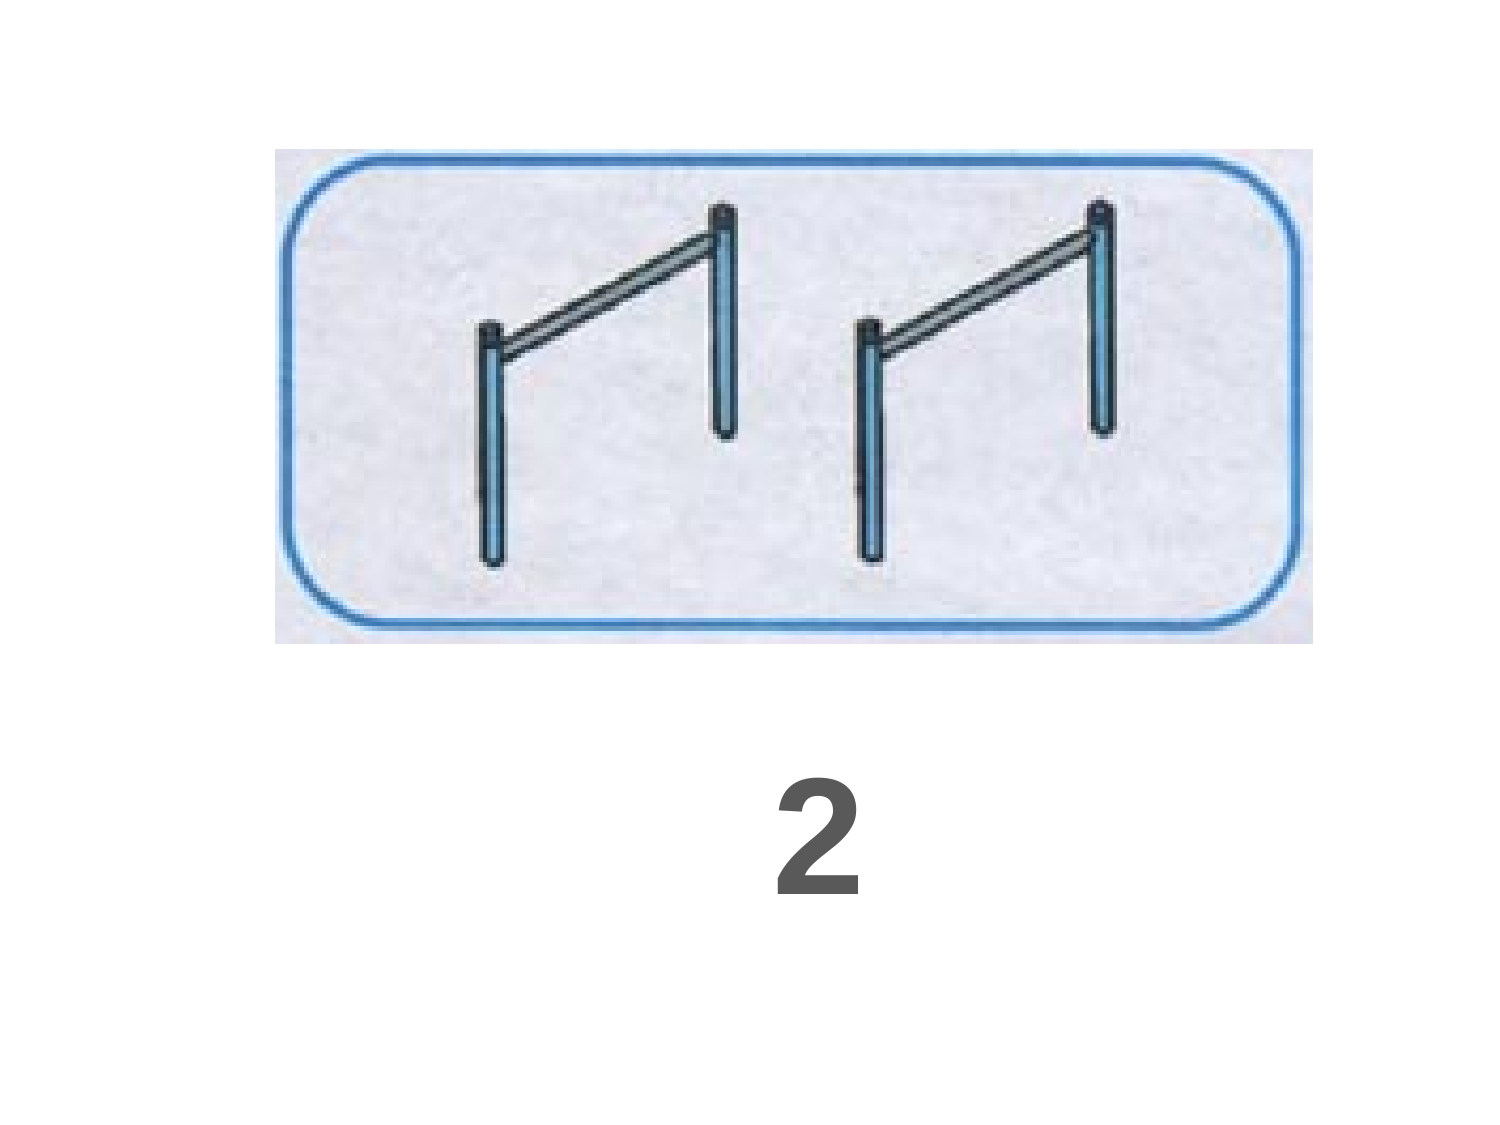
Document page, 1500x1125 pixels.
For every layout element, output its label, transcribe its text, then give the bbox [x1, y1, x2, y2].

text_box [274, 149, 1313, 644]
subtitle 2 [612, 699, 1026, 913]
